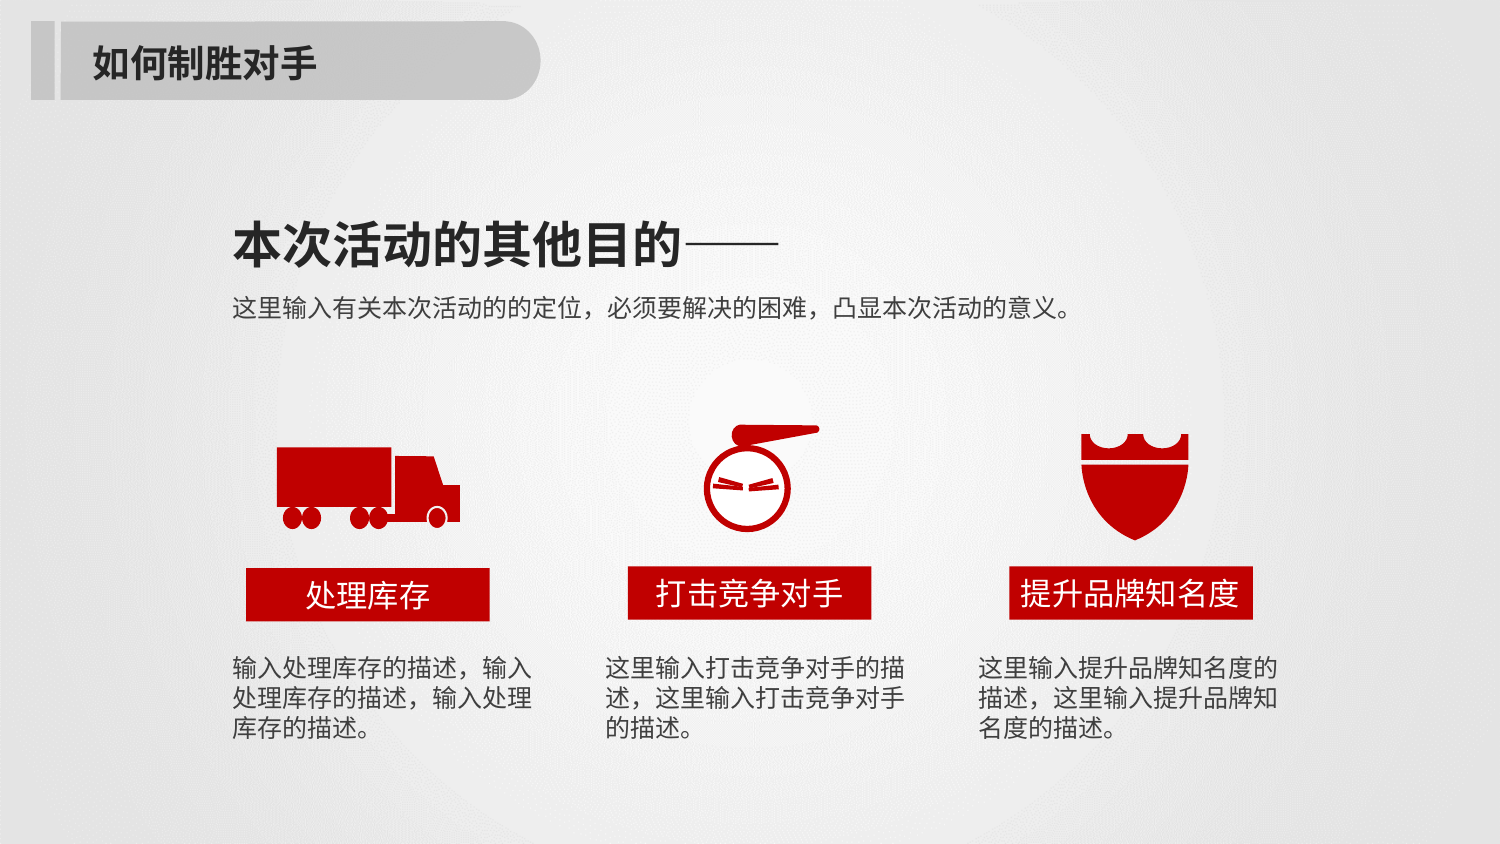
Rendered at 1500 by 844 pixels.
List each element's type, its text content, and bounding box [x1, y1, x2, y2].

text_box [706, 420, 820, 530]
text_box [1081, 433, 1189, 541]
text_box 这里输入有关本次活动的的定位，必须要解决的困难，凸显本次活动的意义。 [221, 286, 1253, 328]
text_box 如何制胜对手 [81, 34, 549, 91]
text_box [276, 447, 461, 530]
text_box 打击竞争对手 [627, 566, 872, 620]
text_box 这里输入提升品牌知名度的描述，这里输入提升品牌知名度的描述。 [967, 646, 1301, 748]
text_box 处理库存 [246, 568, 490, 622]
text_box [29, 19, 57, 102]
picture [0, 0, 1500, 844]
text_box 输入处理库存的描述，输入处理库存的描述，输入处理库存的描述。 [221, 646, 555, 748]
text_box 本次活动的其他目的—— [221, 208, 949, 280]
text_box 这里输入打击竞争对手的描述，这里输入打击竞争对手的描述。 [594, 646, 928, 748]
text_box 提升品牌知名度 [1009, 566, 1253, 620]
text_box [58, 19, 534, 103]
